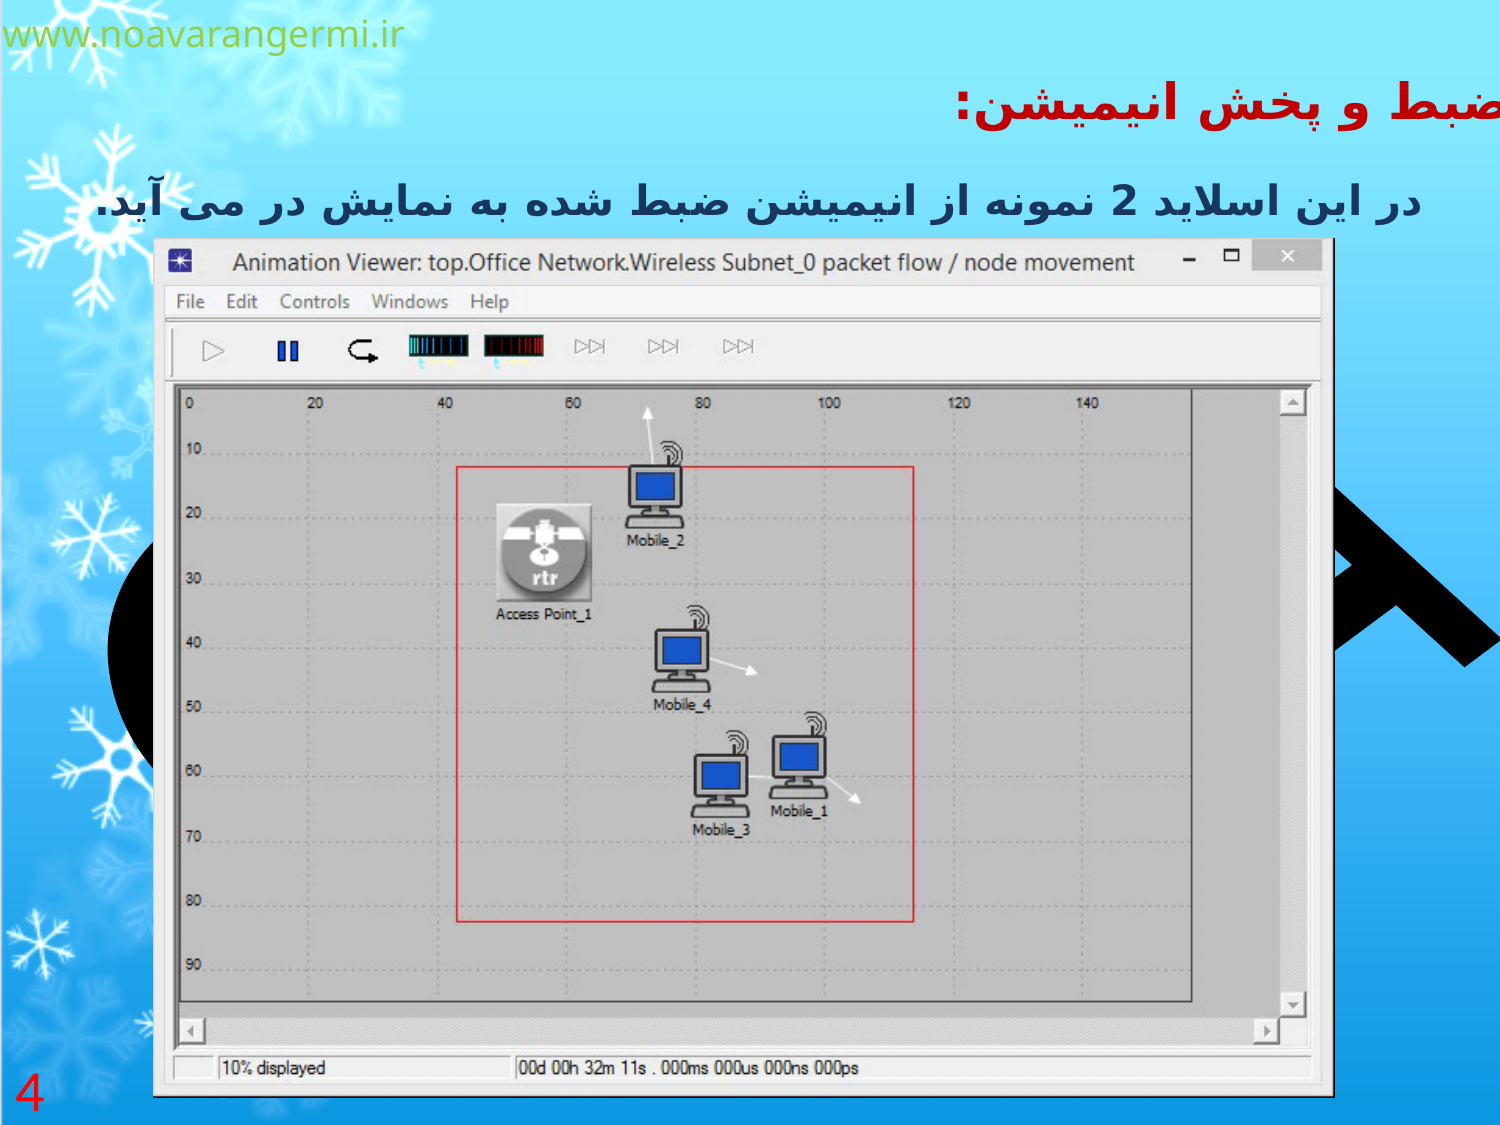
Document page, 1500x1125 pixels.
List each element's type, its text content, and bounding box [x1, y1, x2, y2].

picture [0, 0, 1500, 1125]
text_box در این اسلاید 2 نمونه از انیمیشن ضبط شده به نمایش در می آید. [50, 166, 1438, 232]
text_box www.noavarangermi.ir [0, 10, 425, 62]
slide_number 44 [0, 1057, 80, 1118]
text_box ضبط و پخش انیمیشن: [938, 62, 1500, 138]
